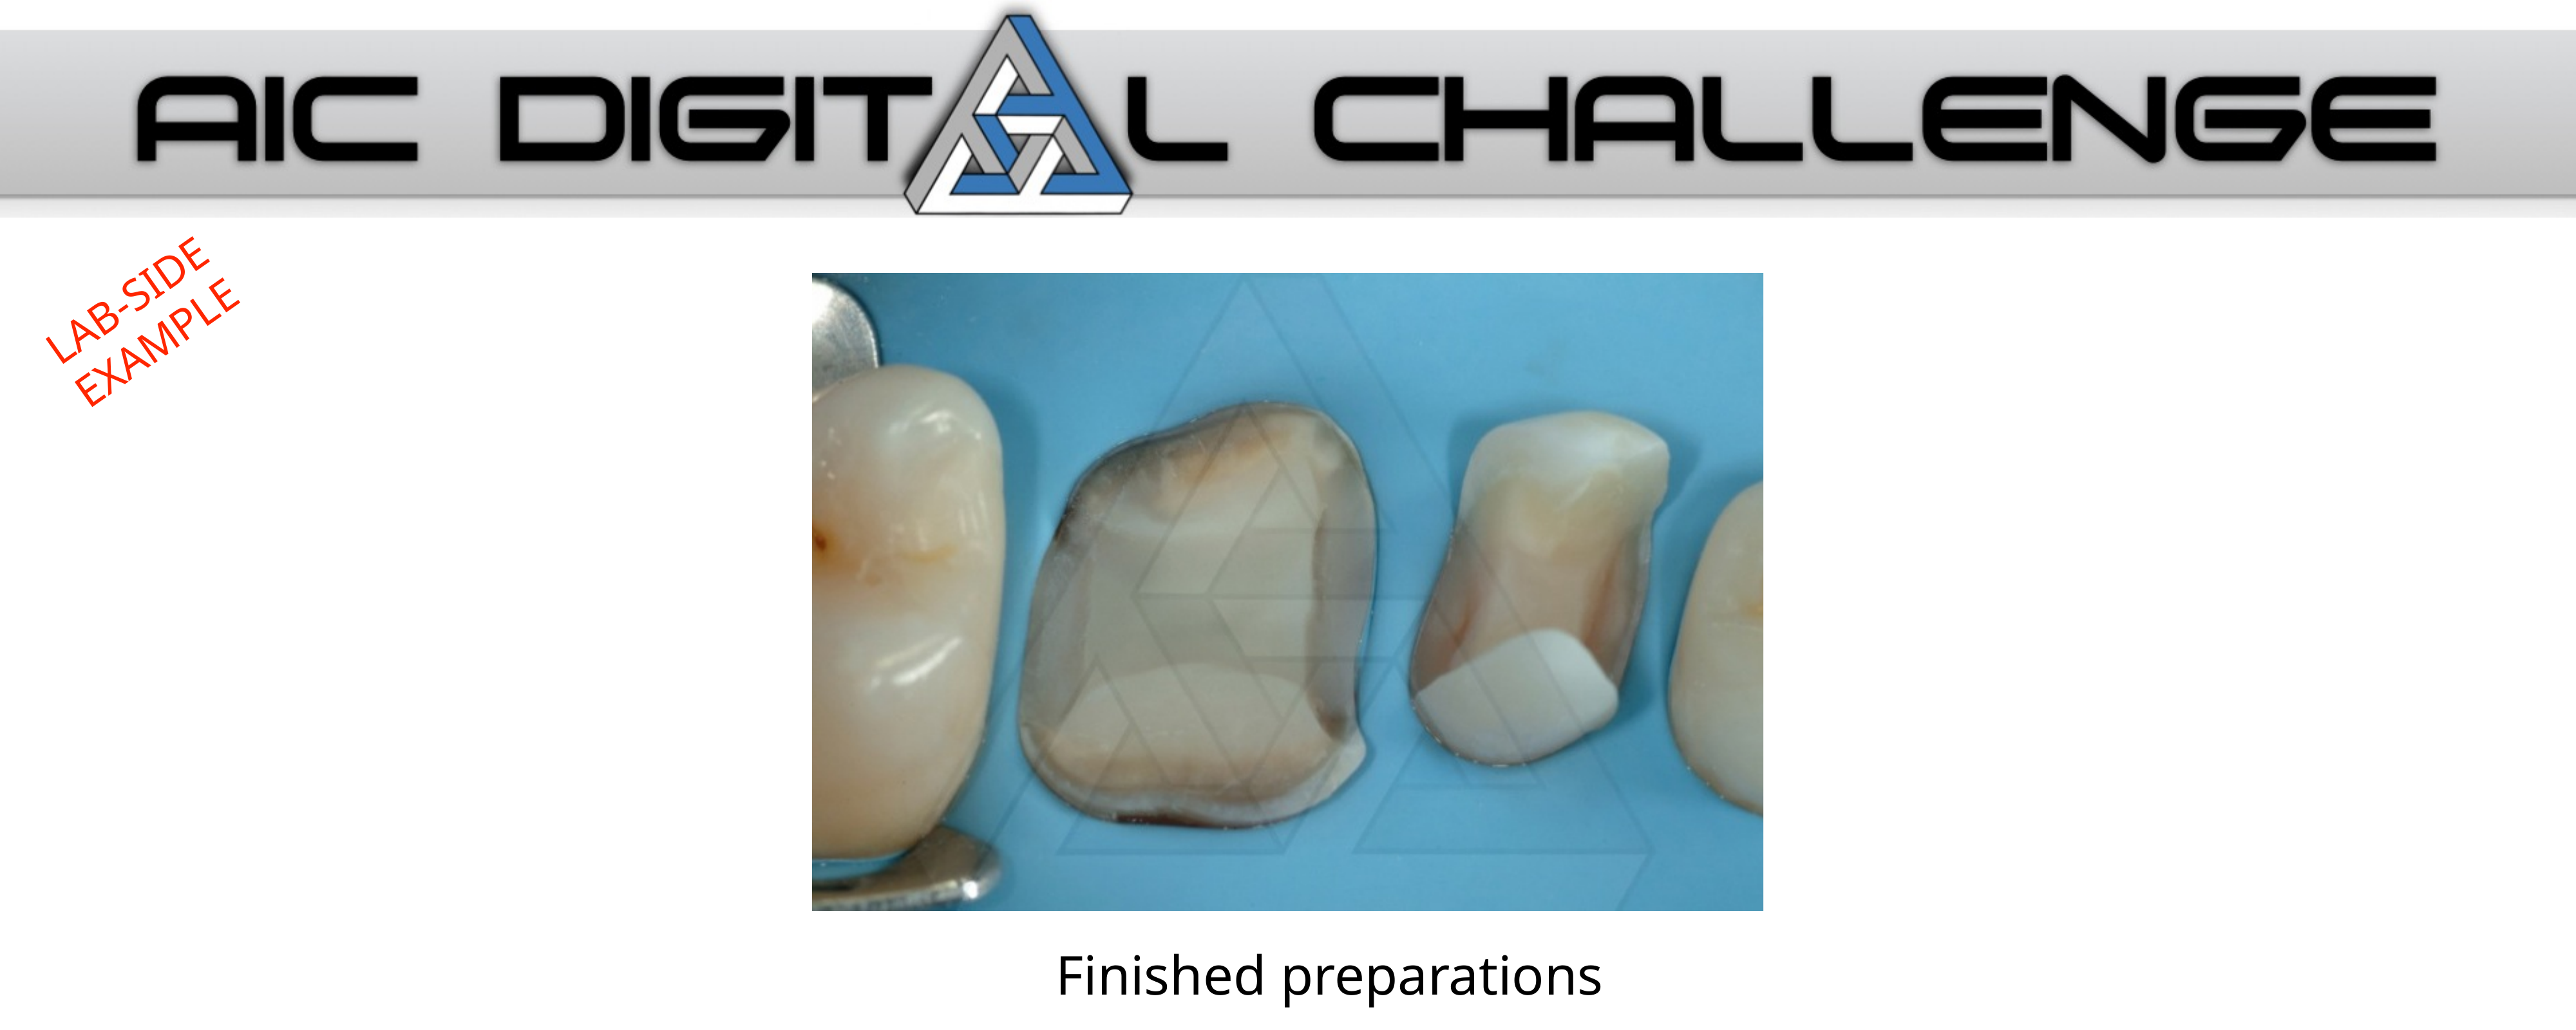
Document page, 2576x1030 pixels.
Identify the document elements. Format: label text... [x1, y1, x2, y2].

picture [0, 0, 2576, 218]
picture [811, 273, 1764, 911]
text_box LAB-SIDE EXAMPLE [0, 218, 283, 444]
text_box Finished preparations [1050, 936, 1609, 1011]
